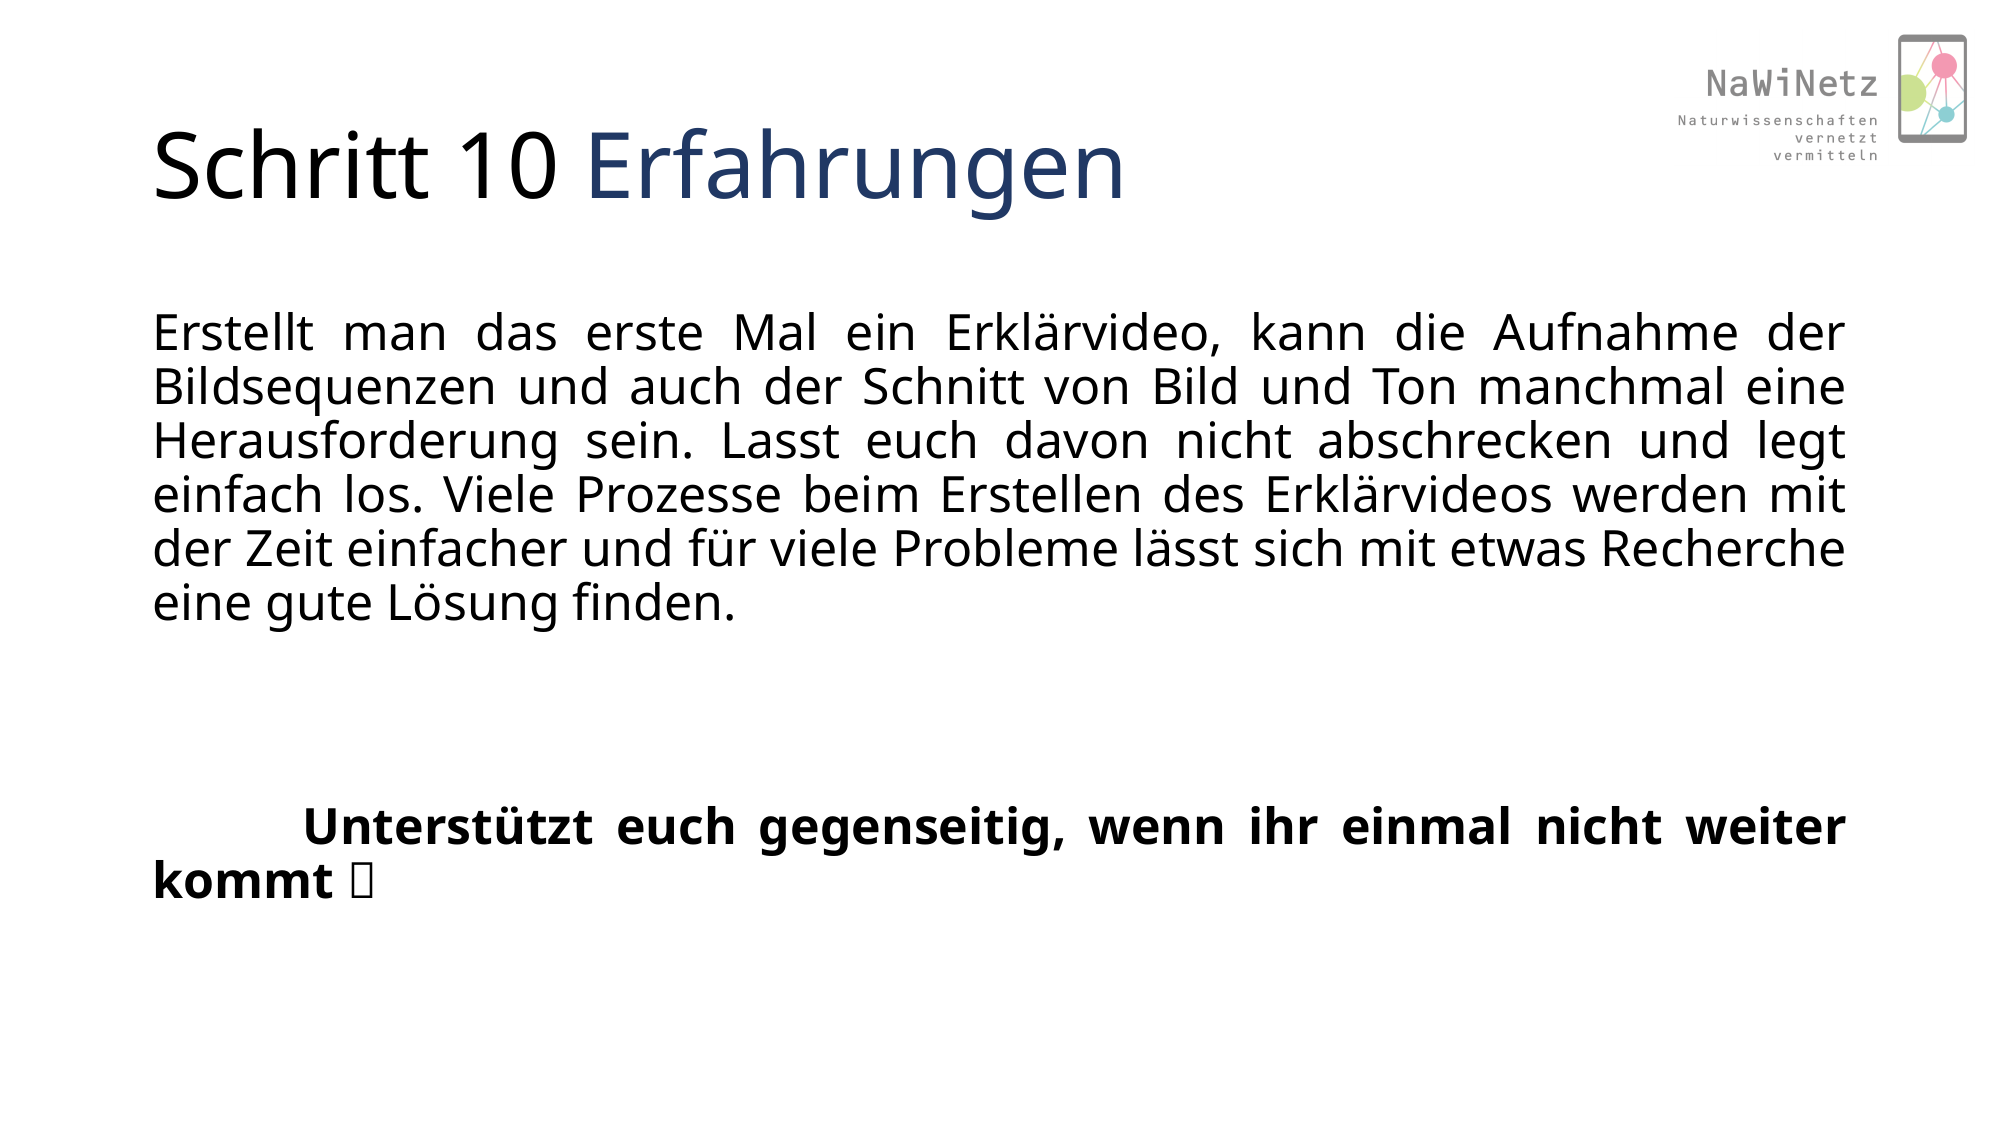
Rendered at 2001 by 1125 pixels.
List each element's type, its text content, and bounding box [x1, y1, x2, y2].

title Schritt 10 Erfahrungen [137, 59, 1863, 278]
list Erstellt man das erste Mal ein Erklärvideo, kann die Aufnahme der Bildsequenzen und auch der Schnitt von Bild und Ton manchmal eine Herausforderung sein. Lasst euch davon nicht abschrecken und legt einfach los. Viele Prozesse beim Erstellen des Erklärvideos werden mit der Zeit einfacher und für viele Probleme lässt sich mit etwas Recherche eine gute Lösung finden. Unterstützt euch gegenseitig, wenn ihr einmal nicht weiter kommt  [137, 299, 1863, 1014]
picture [1674, 29, 1975, 166]
